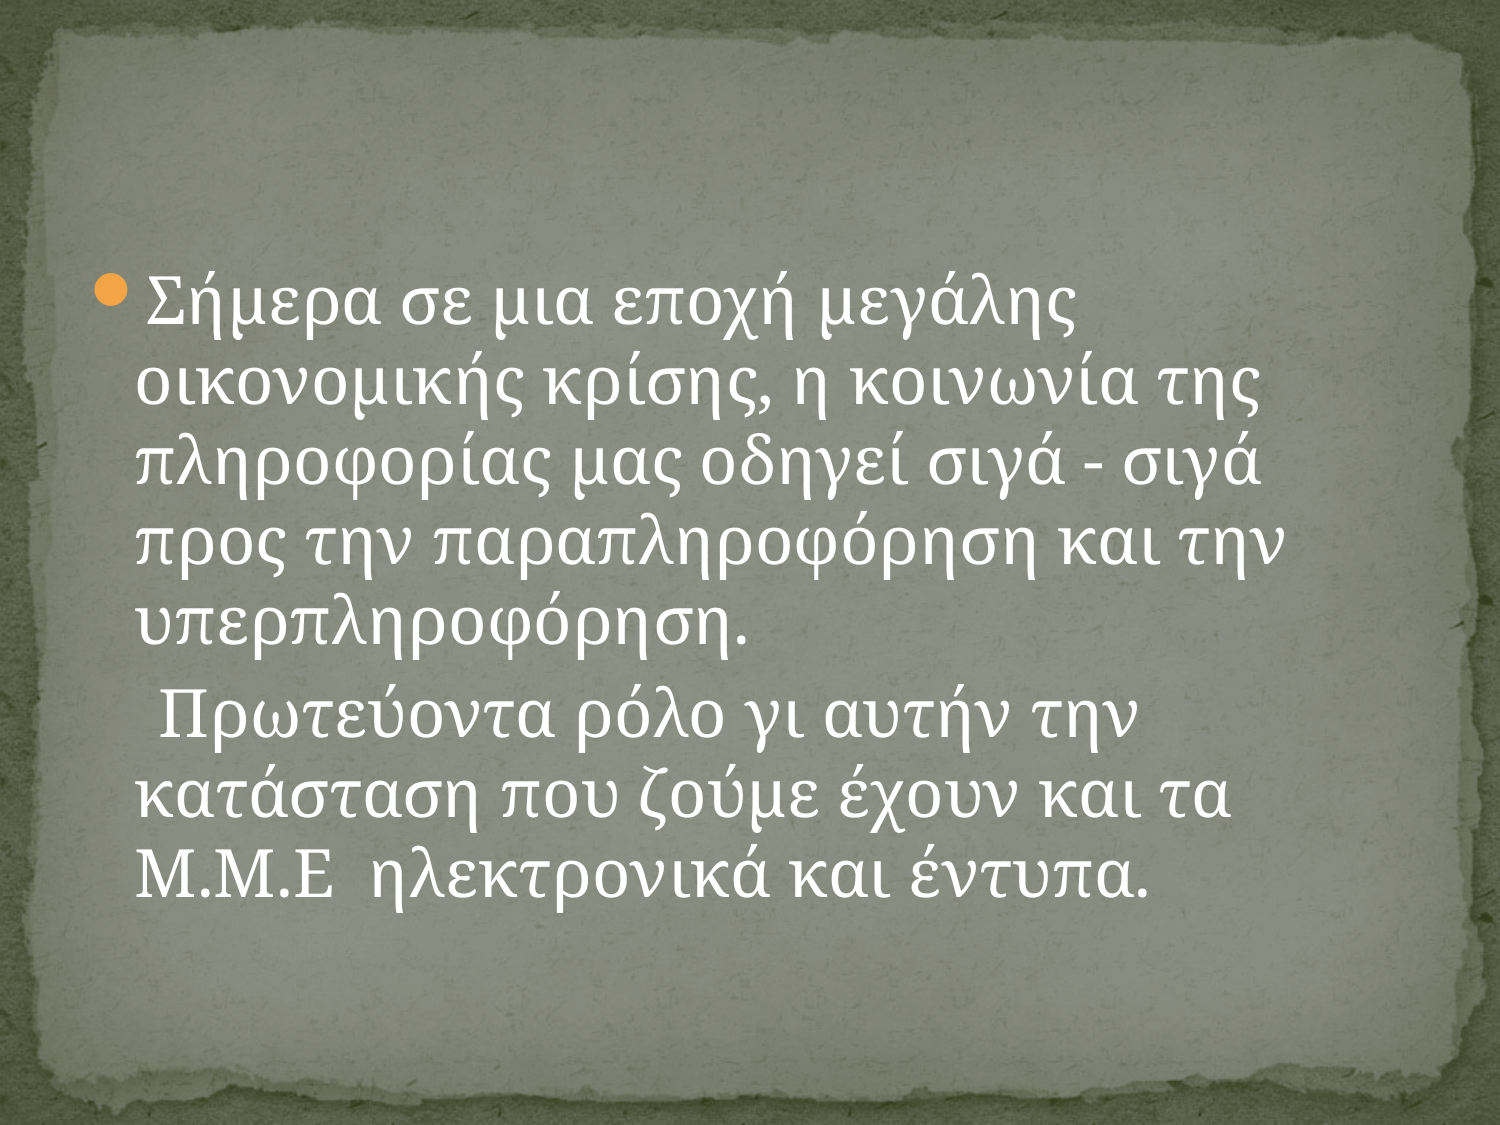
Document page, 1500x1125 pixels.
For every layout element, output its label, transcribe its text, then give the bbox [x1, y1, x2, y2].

list Σήμερα σε μια εποχή μεγάλης οικονομικής κρίσης, η κοινωνία της πληροφορίας μας οδηγεί σιγά - σιγά προς την παραπληροφόρηση και την υπερπληροφόρηση. Πρωτεύοντα ρόλο γι αυτήν την κατάσταση που ζούμε έχουν και τα Μ.Μ.Ε ηλεκτρονικά και έντυπα. [75, 249, 1425, 1000]
